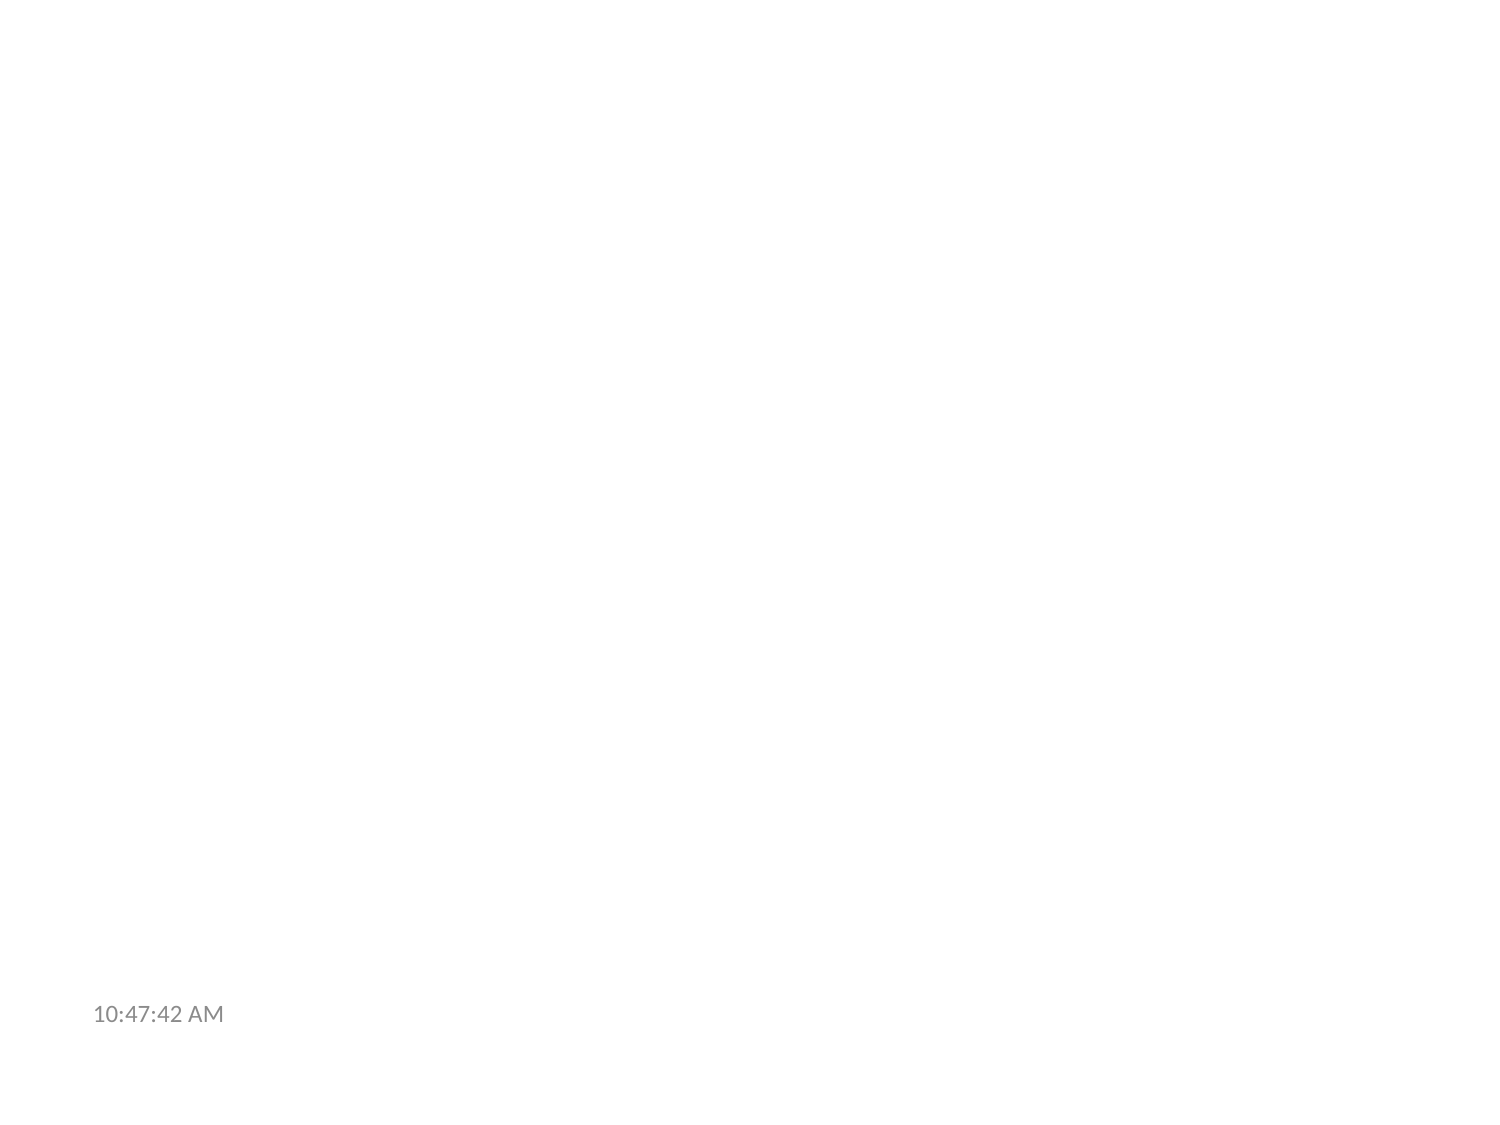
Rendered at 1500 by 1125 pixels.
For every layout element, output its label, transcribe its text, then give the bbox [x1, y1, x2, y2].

text_box 3:35:09 PM [77, 982, 428, 1043]
